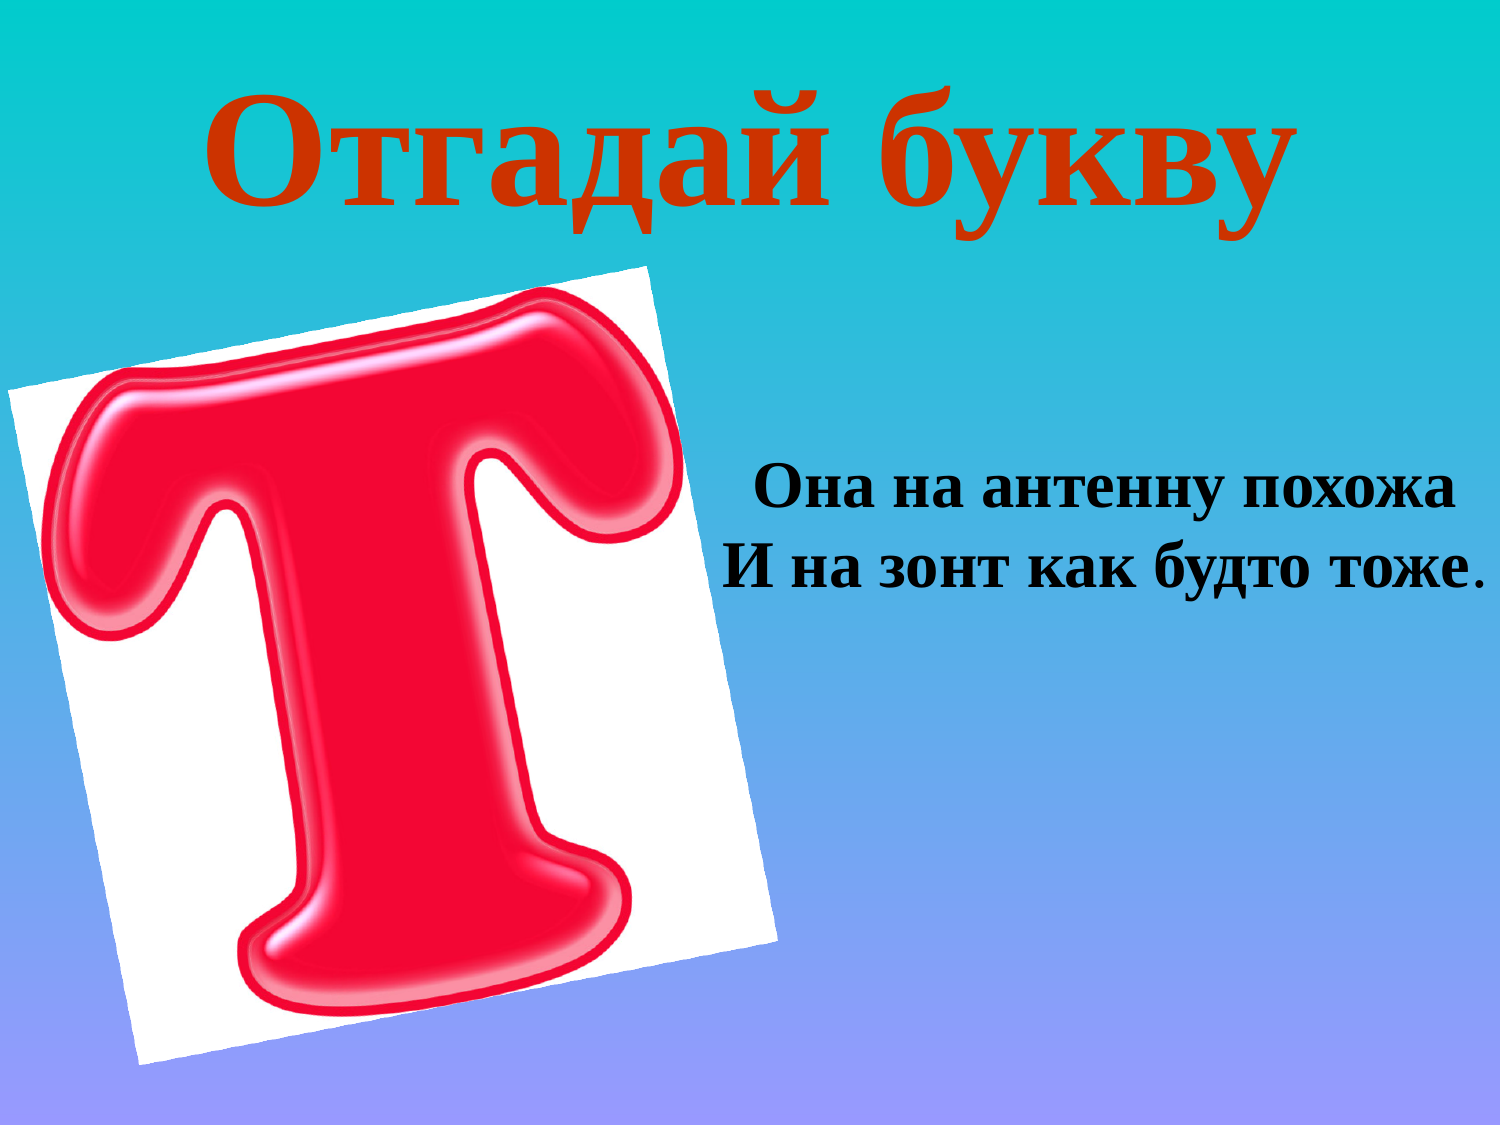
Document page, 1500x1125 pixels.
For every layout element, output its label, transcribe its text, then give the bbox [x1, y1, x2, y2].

title Отгадай букву [75, 45, 1425, 233]
picture [8, 267, 777, 1064]
list Она на антенну похожа И на зонт как будто тоже. [656, 433, 1500, 1125]
